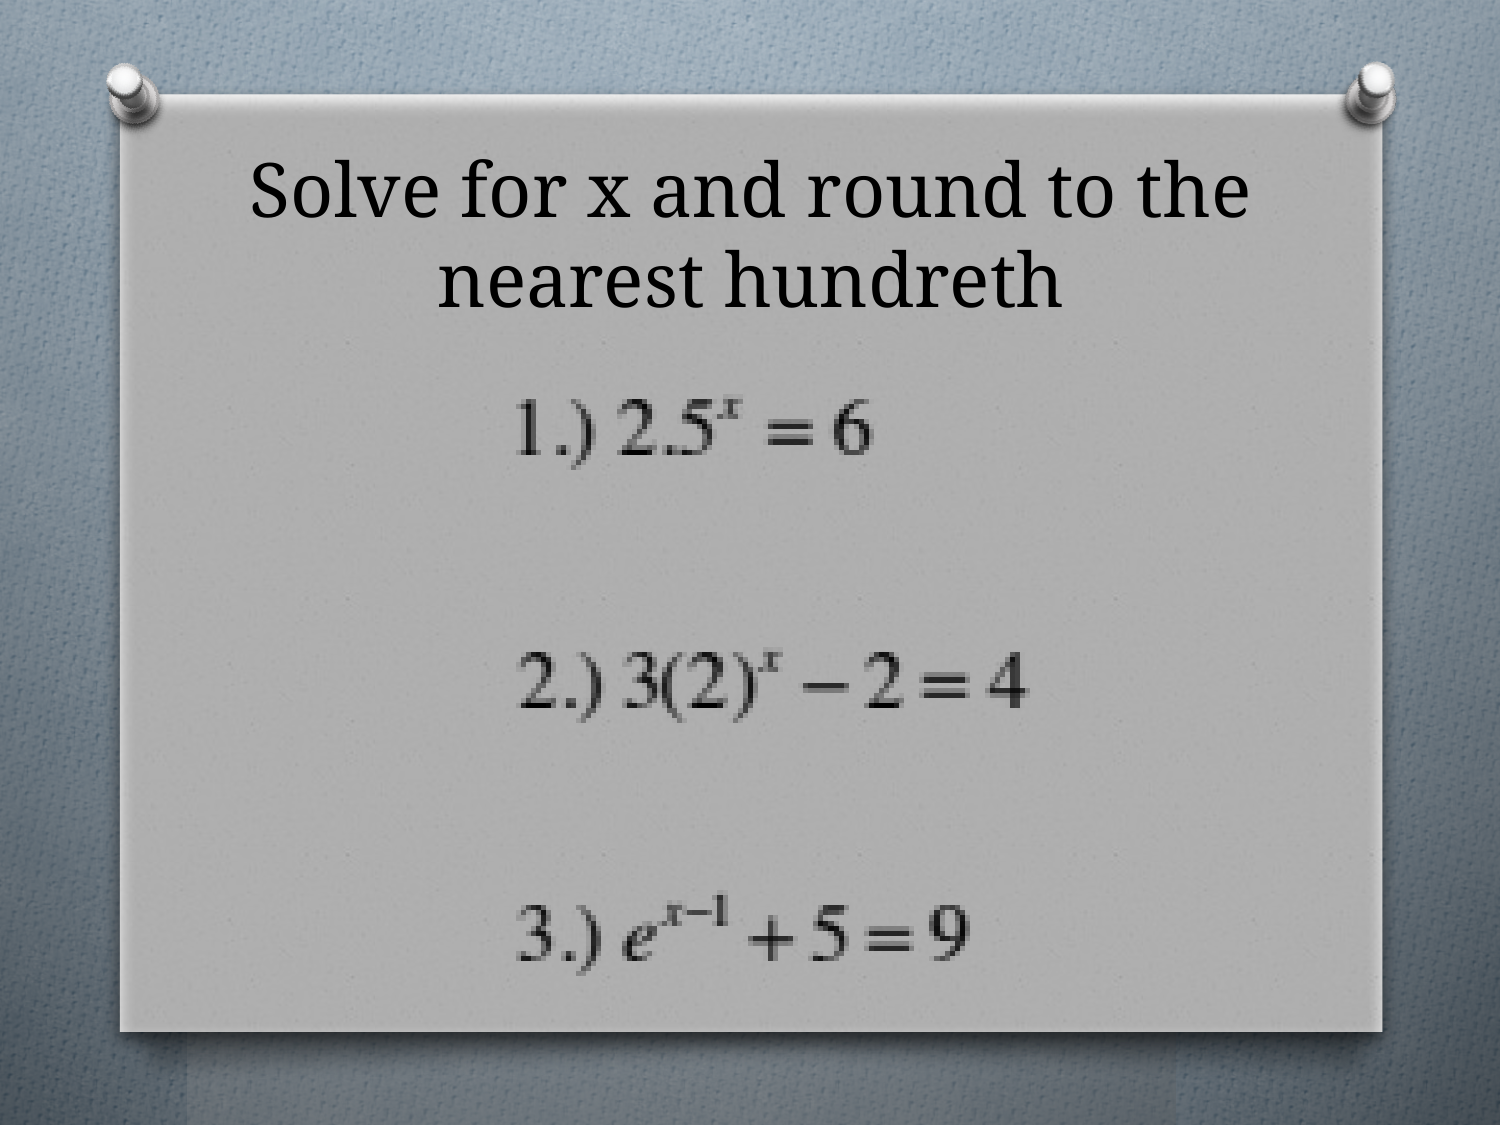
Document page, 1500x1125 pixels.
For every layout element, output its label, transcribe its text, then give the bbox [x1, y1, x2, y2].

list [505, 364, 1036, 988]
title Solve for x and round to the nearest hundreth [179, 134, 1323, 332]
picture [75, 29, 198, 153]
picture [1317, 35, 1439, 156]
